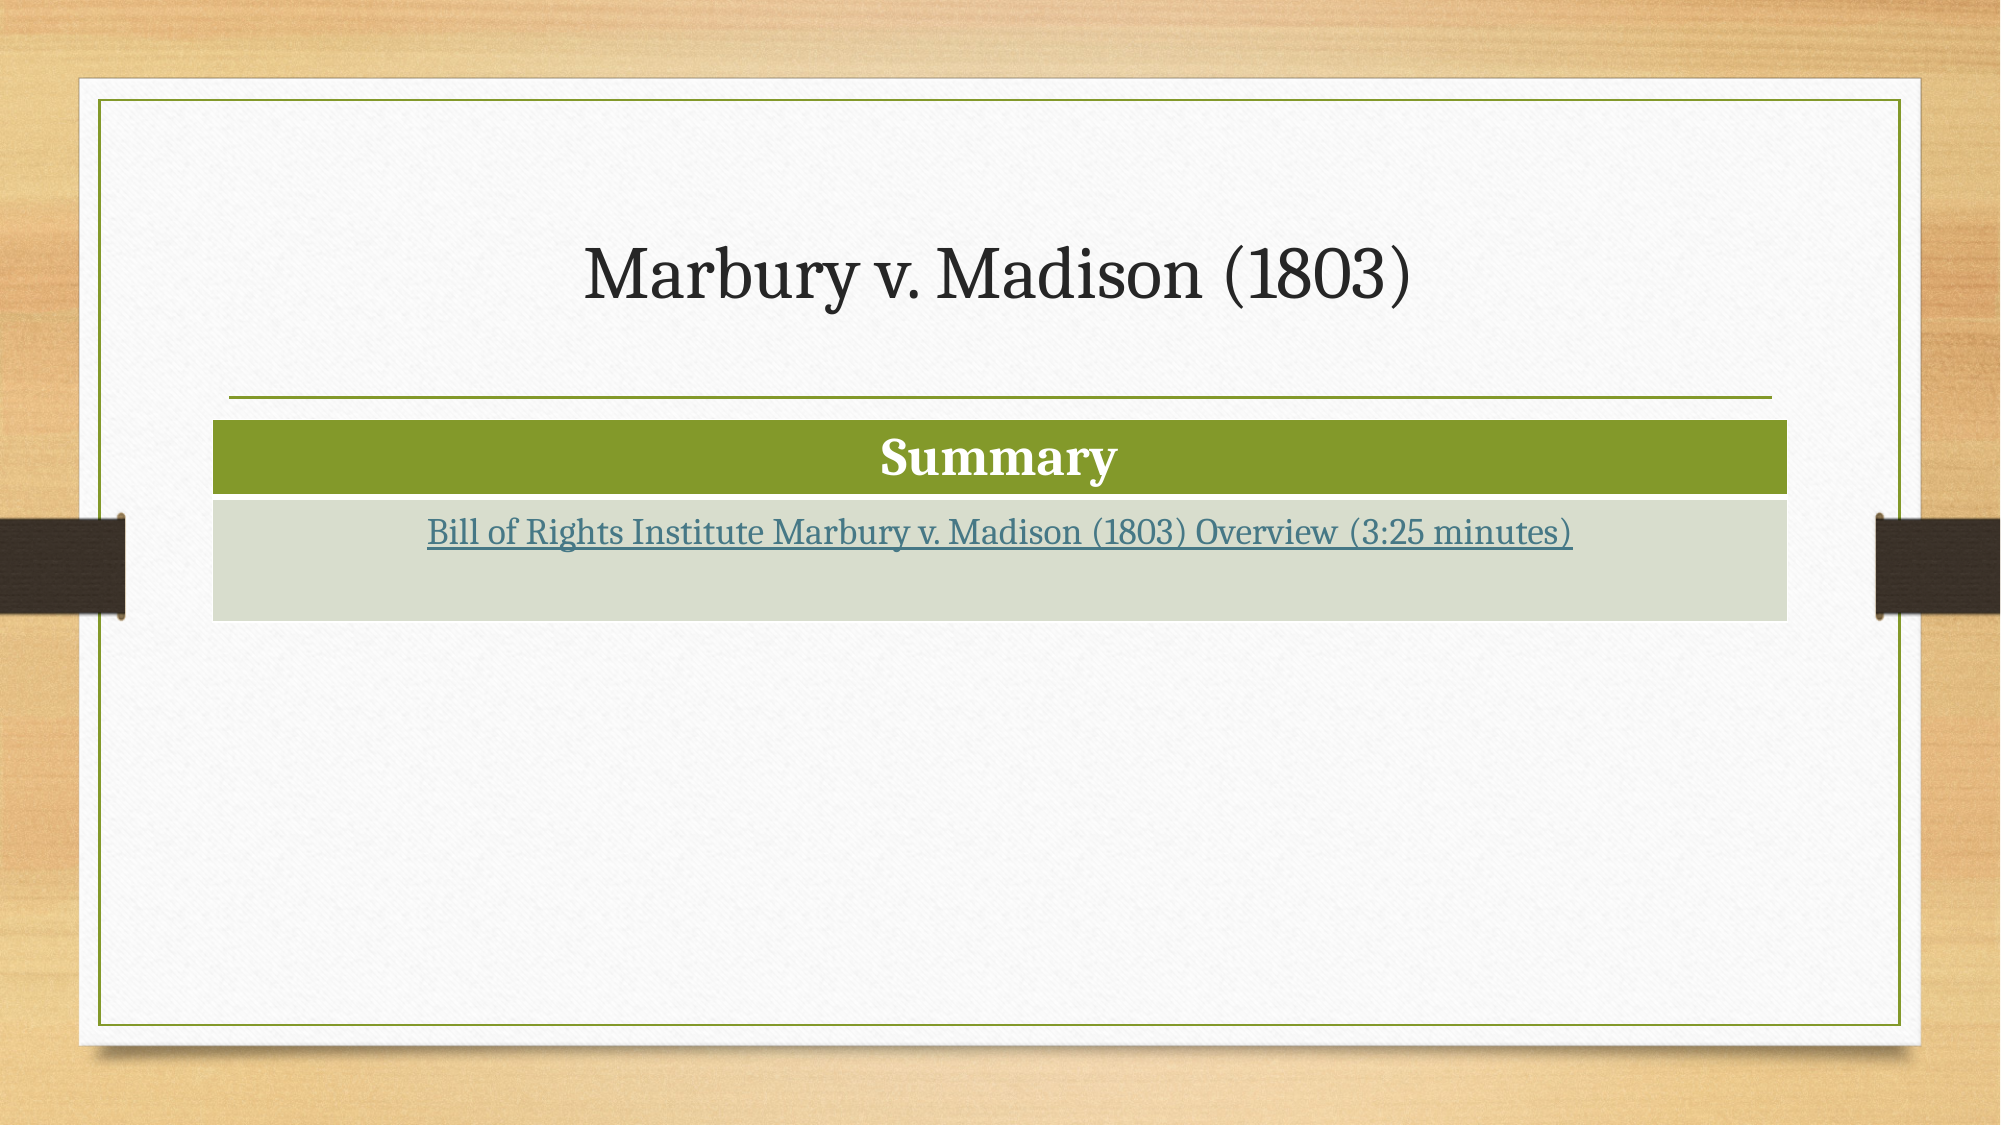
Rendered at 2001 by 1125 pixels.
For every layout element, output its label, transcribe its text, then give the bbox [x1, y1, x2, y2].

table_header Summary [213, 420, 1787, 494]
table_cell Bill of Rights Institute Marbury v. Madison (1803) Overview (3:25 minutes) [213, 500, 1787, 621]
picture [0, 0, 2001, 1125]
title Marbury v. Madison (1803) [212, 161, 1788, 375]
